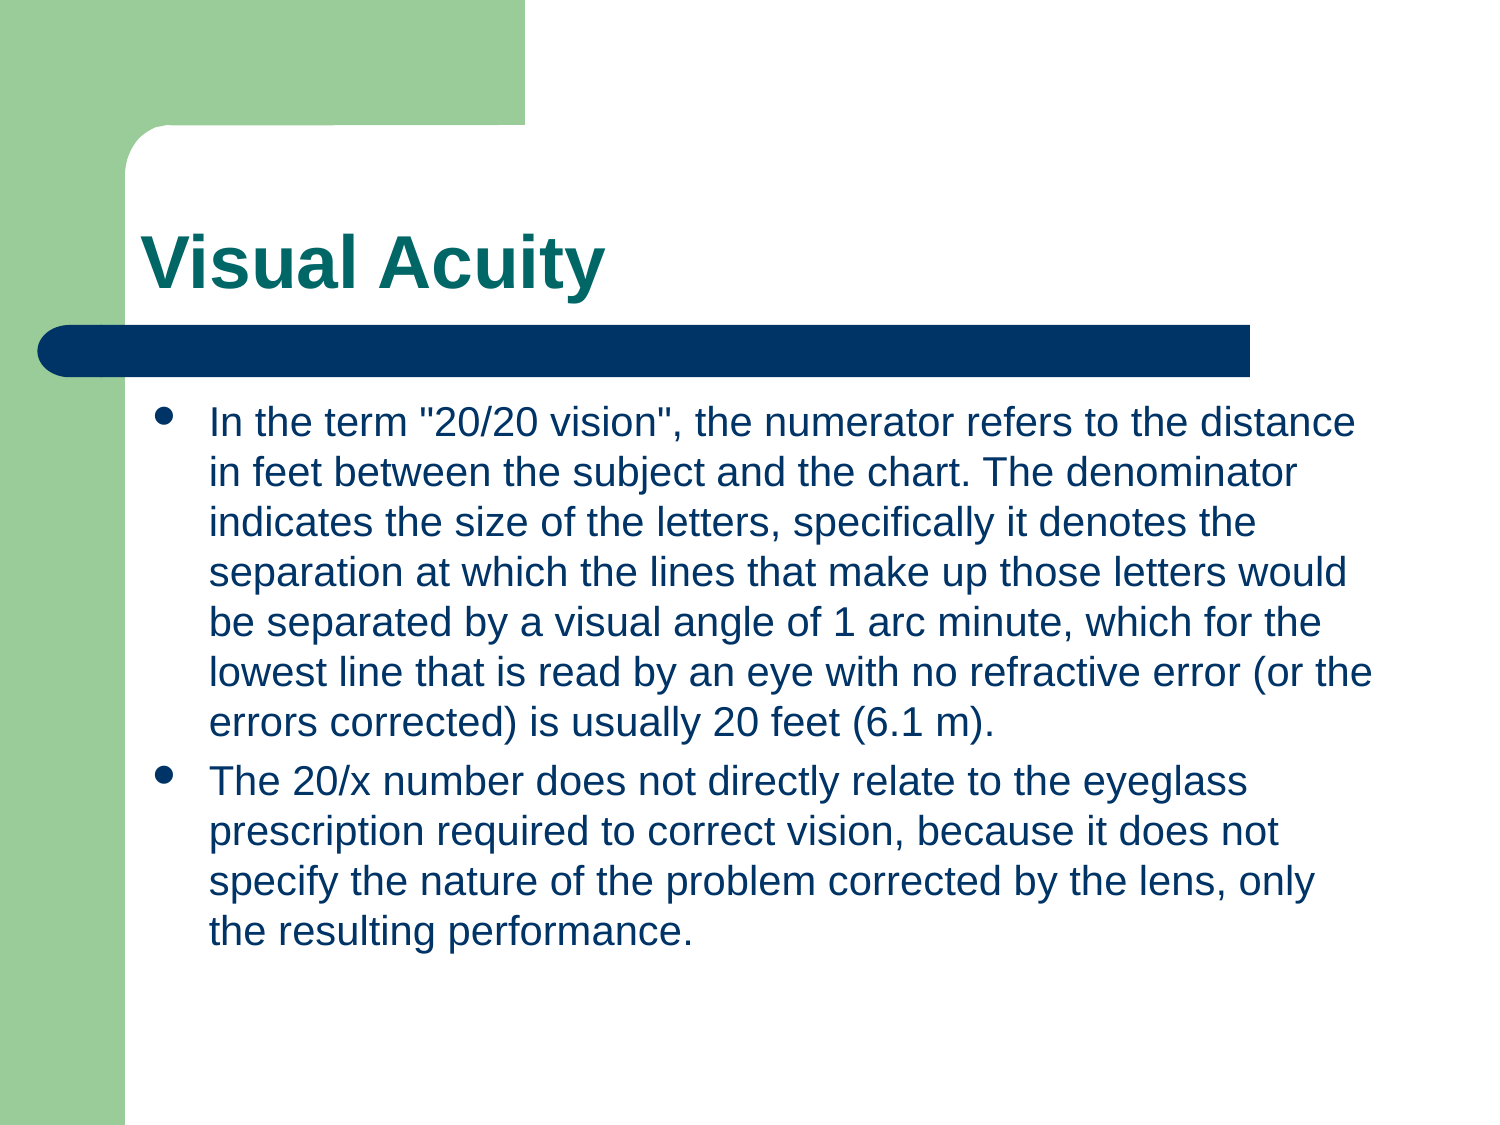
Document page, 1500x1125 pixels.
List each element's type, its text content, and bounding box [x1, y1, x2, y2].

title Visual Acuity [124, 124, 1426, 313]
list In the term "20/20 vision", the numerator refers to the distance in feet between the subject and the chart. The denominator indicates the size of the letters, specifically it denotes the separation at which the lines that make up those letters would be separated by a visual angle of 1 arc minute, which for the lowest line that is read by an eye with no refractive error (or the errors corrected) is usually 20 feet (6.1 m). The 20/x number does not directly relate to the eyeglass prescription required to correct vision, because it does not specify the nature of the problem corrected by the lens, only the resulting performance. [137, 387, 1400, 999]
